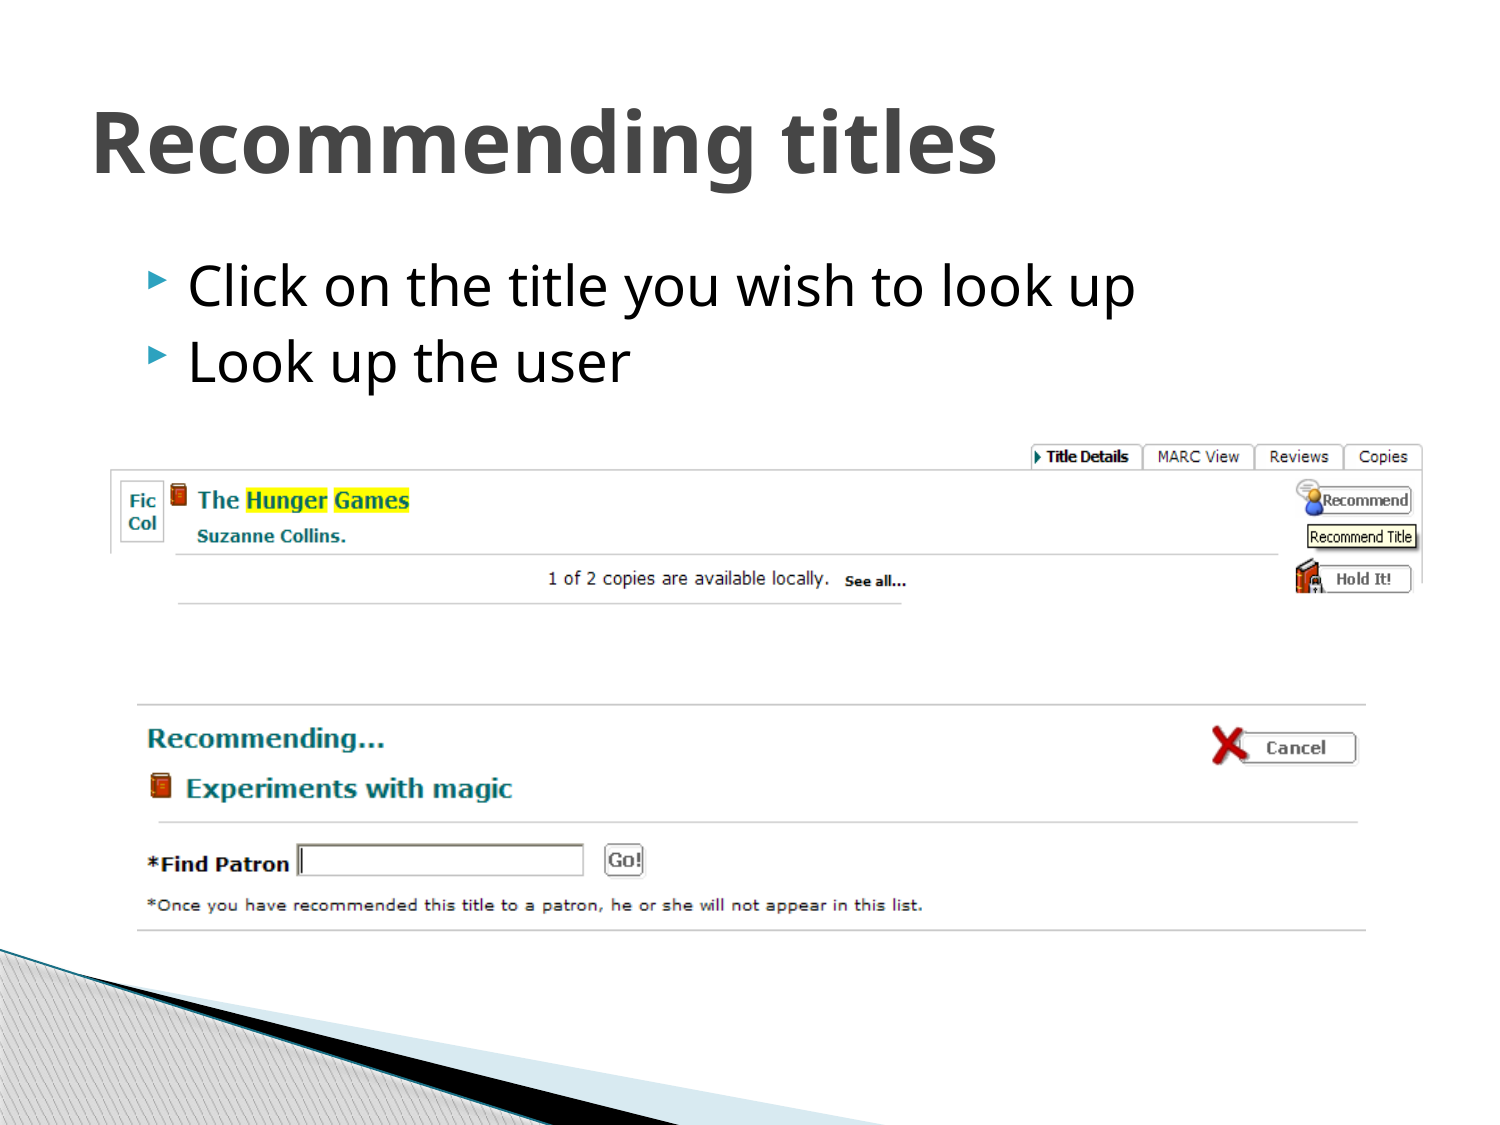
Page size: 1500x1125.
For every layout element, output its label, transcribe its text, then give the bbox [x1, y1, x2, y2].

list Click on the title you wish to look up Look up the user [112, 243, 1425, 437]
picture [99, 437, 1438, 613]
title Recommending titles [75, 45, 1425, 233]
picture [137, 687, 1366, 937]
